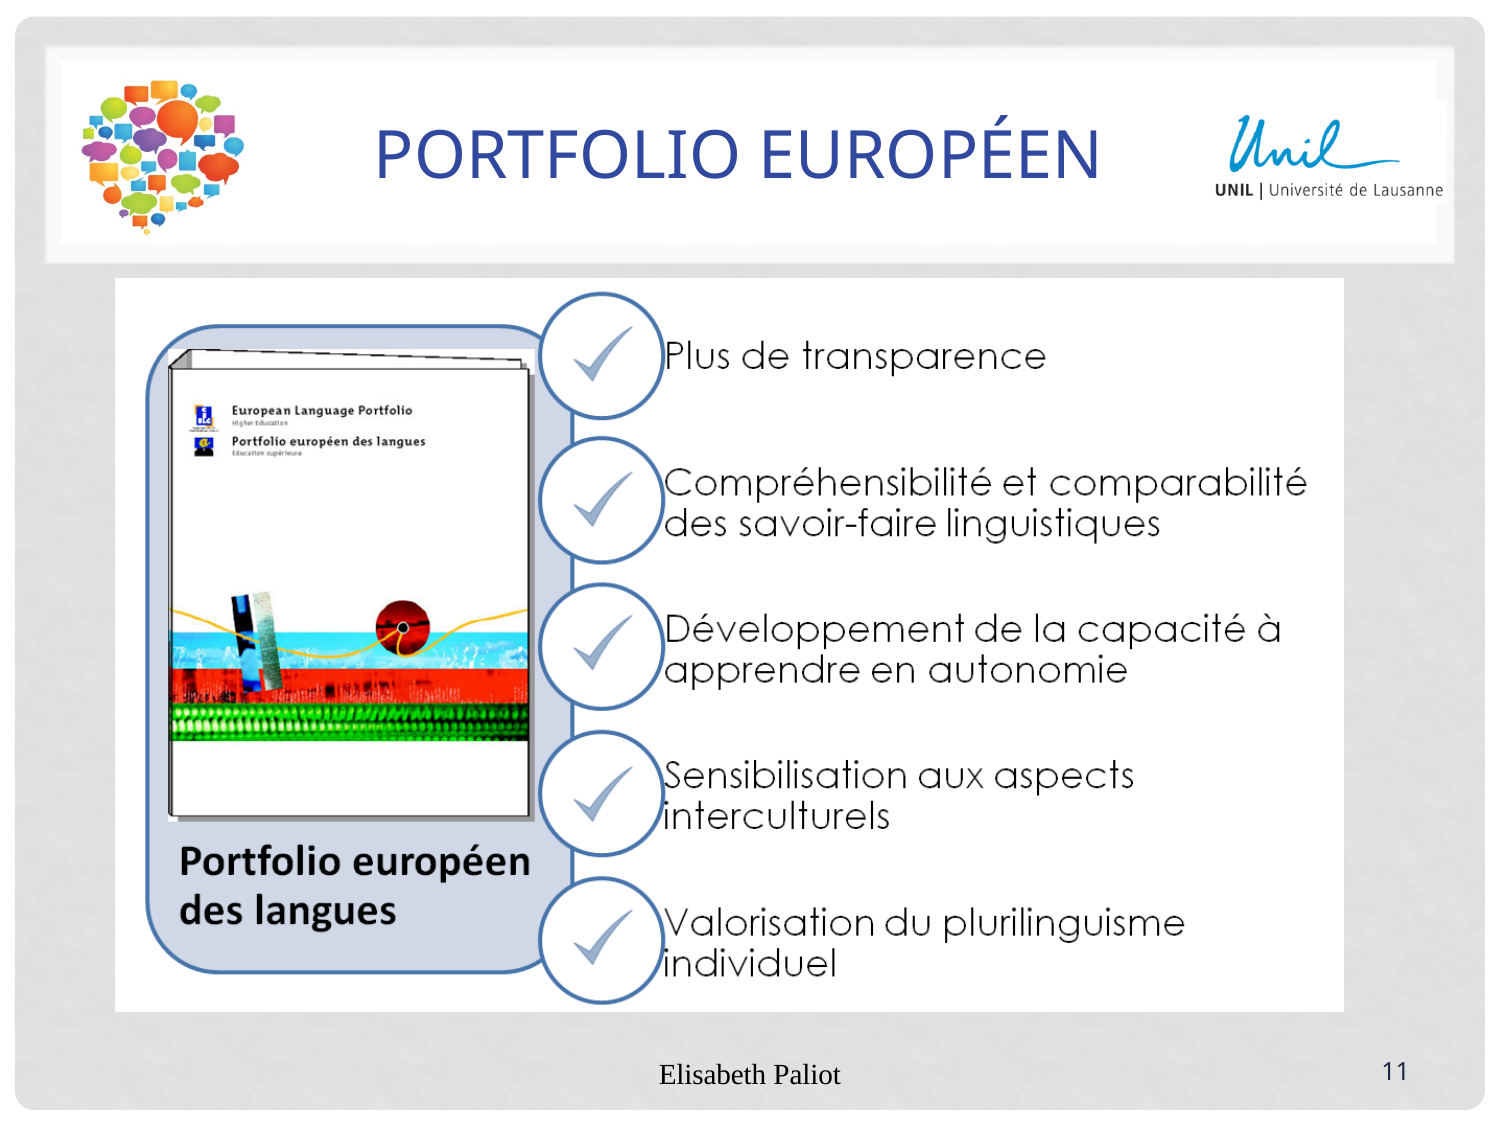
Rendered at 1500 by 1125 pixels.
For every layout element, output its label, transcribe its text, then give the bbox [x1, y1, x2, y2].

title Portfolio Européen [69, 66, 1425, 238]
picture [115, 278, 1345, 1012]
footer Elisabeth Paliot [512, 1042, 988, 1103]
slide_number 11 [1074, 1042, 1425, 1103]
picture [76, 76, 249, 240]
picture [1195, 101, 1448, 204]
